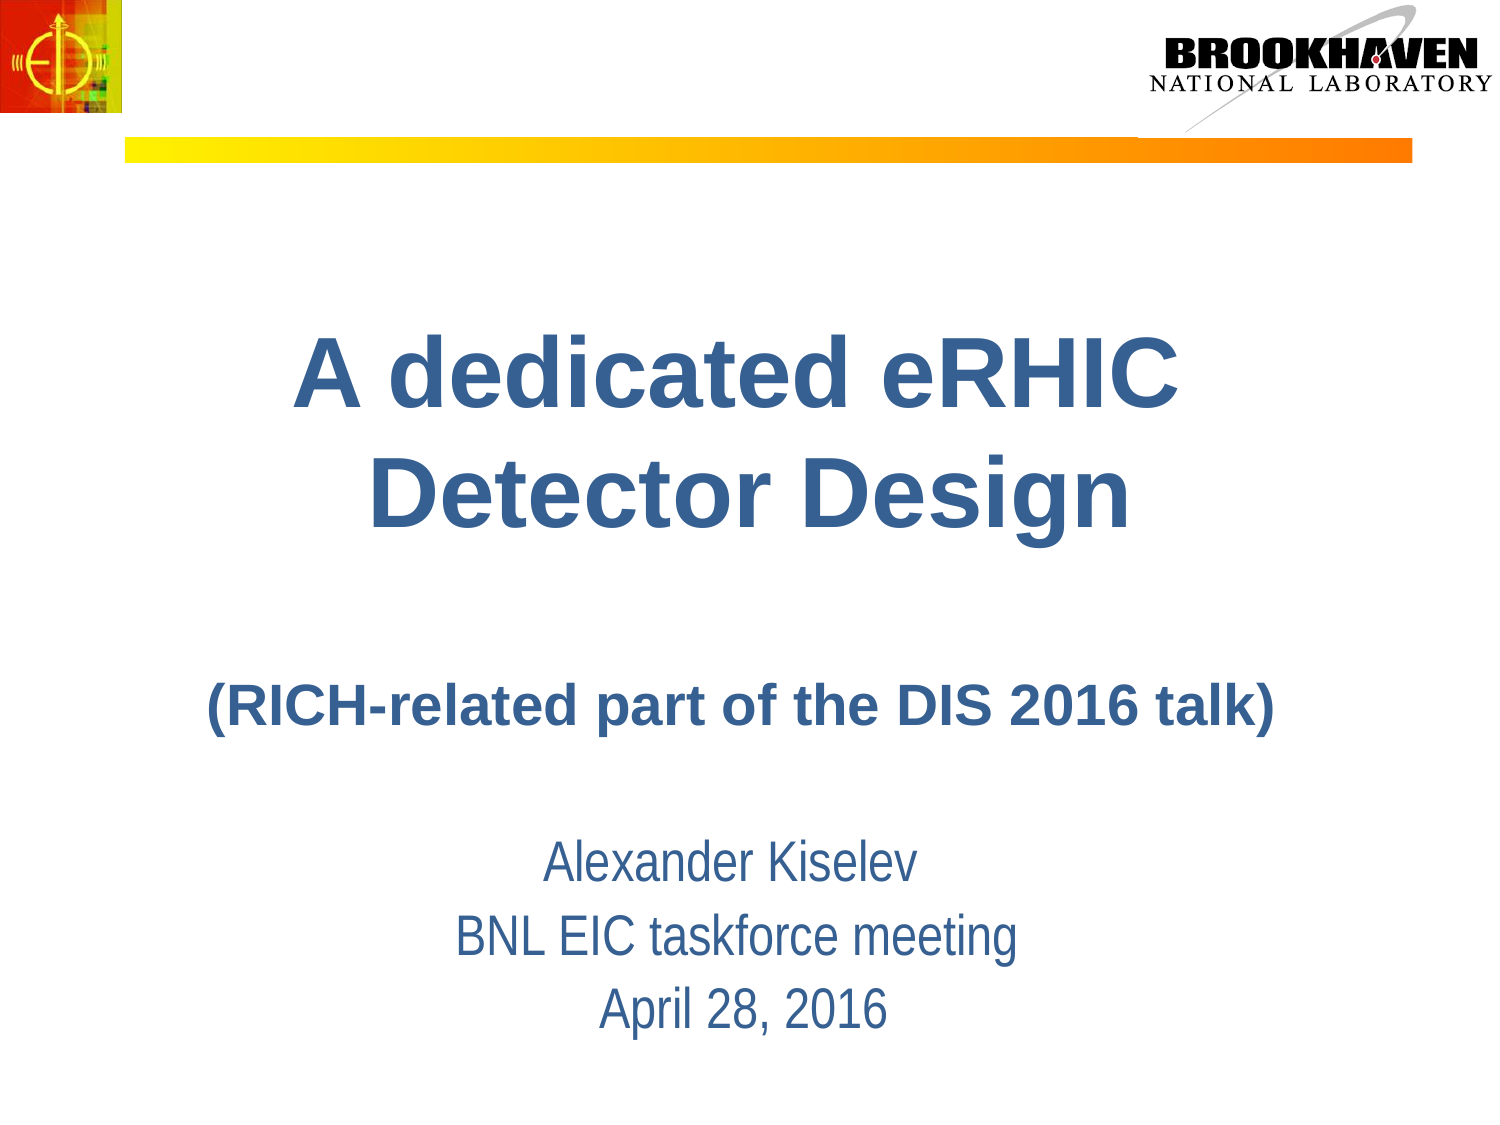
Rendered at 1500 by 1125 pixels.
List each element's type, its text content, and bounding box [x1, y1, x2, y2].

picture [0, 0, 122, 113]
text_box [124, 137, 1413, 163]
text_box Alexander Kiselev BNL EIC taskforce meeting April 28, 2016 [150, 824, 1325, 1050]
text_box A dedicated eRHIC Detector Design (RICH-related part of the DIS 2016 talk) [125, 299, 1375, 745]
picture [1137, 0, 1498, 138]
